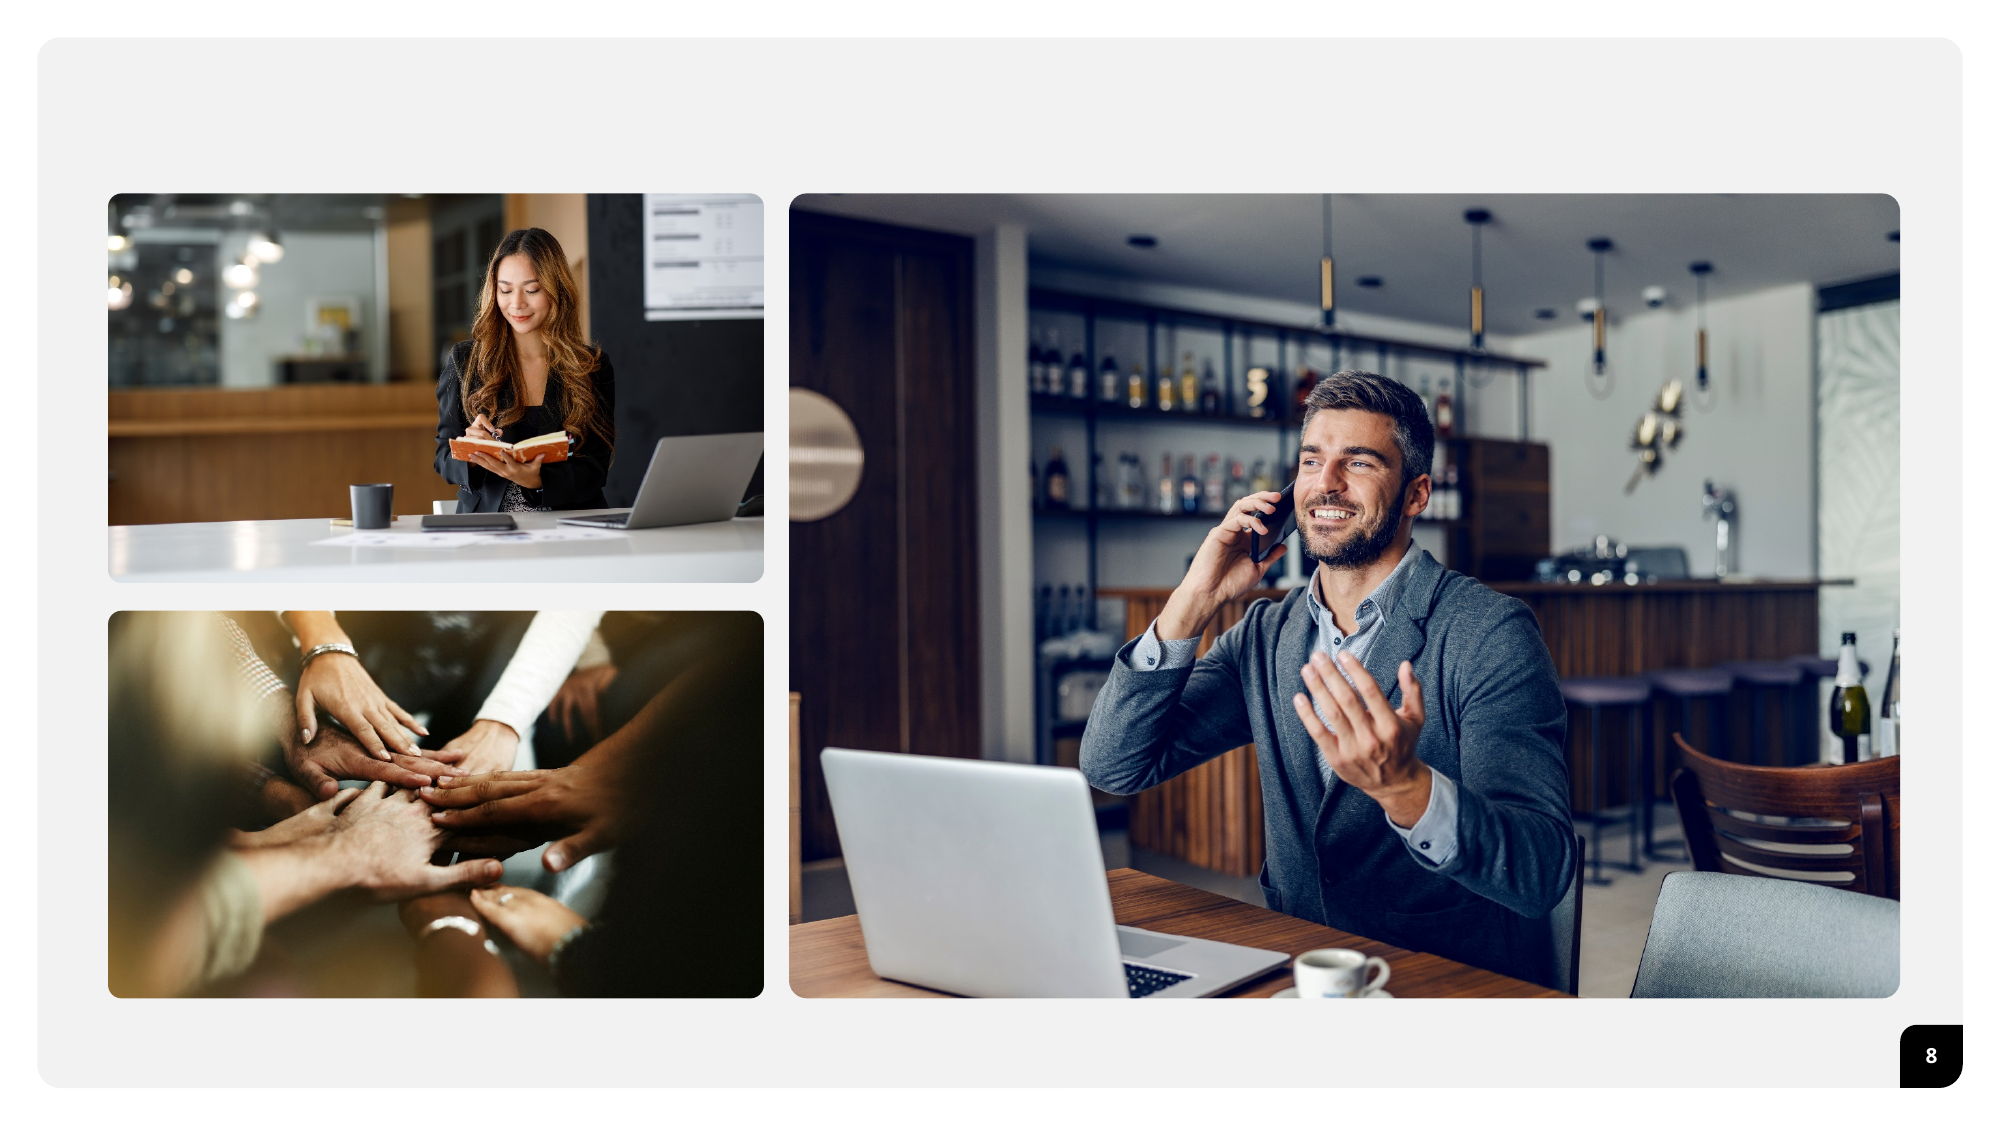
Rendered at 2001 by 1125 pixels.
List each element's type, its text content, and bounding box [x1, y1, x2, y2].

picture [107, 193, 764, 584]
picture [788, 193, 1901, 999]
picture [107, 610, 764, 999]
slide_number 8 [1900, 1024, 1963, 1088]
